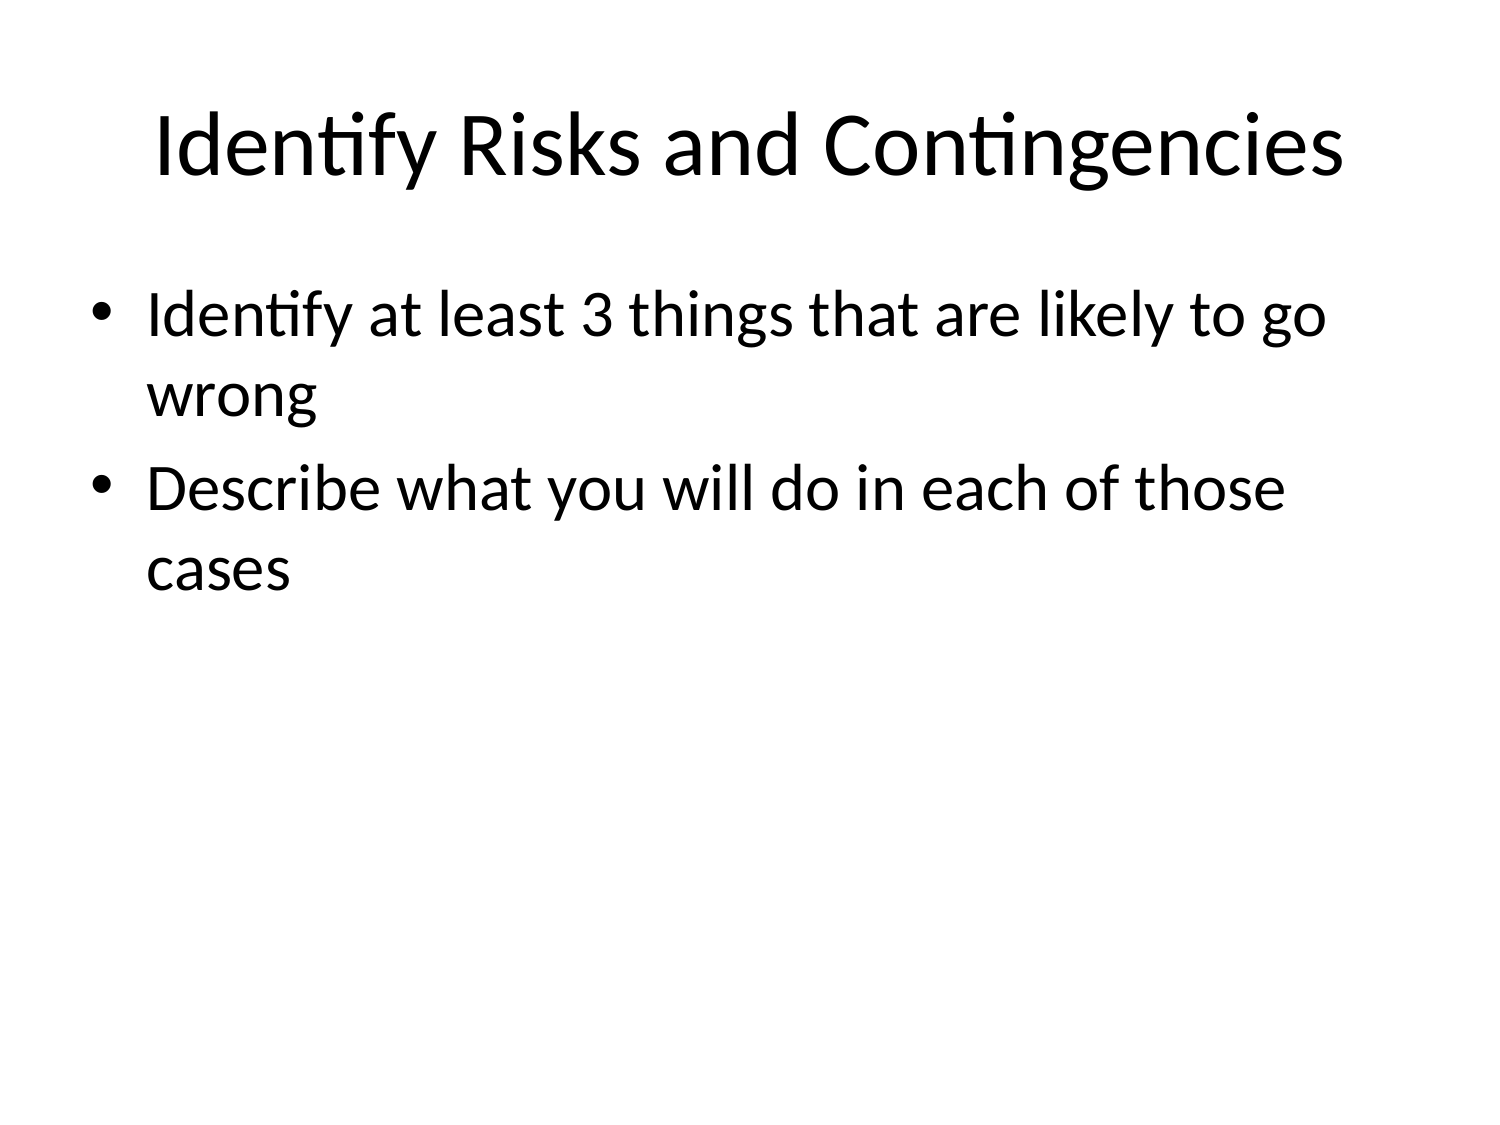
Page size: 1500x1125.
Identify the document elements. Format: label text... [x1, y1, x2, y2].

title Identify Risks and Contingencies [75, 45, 1425, 233]
list Identify at least 3 things that are likely to go wrong Describe what you will do in each of those cases [75, 262, 1425, 1005]
